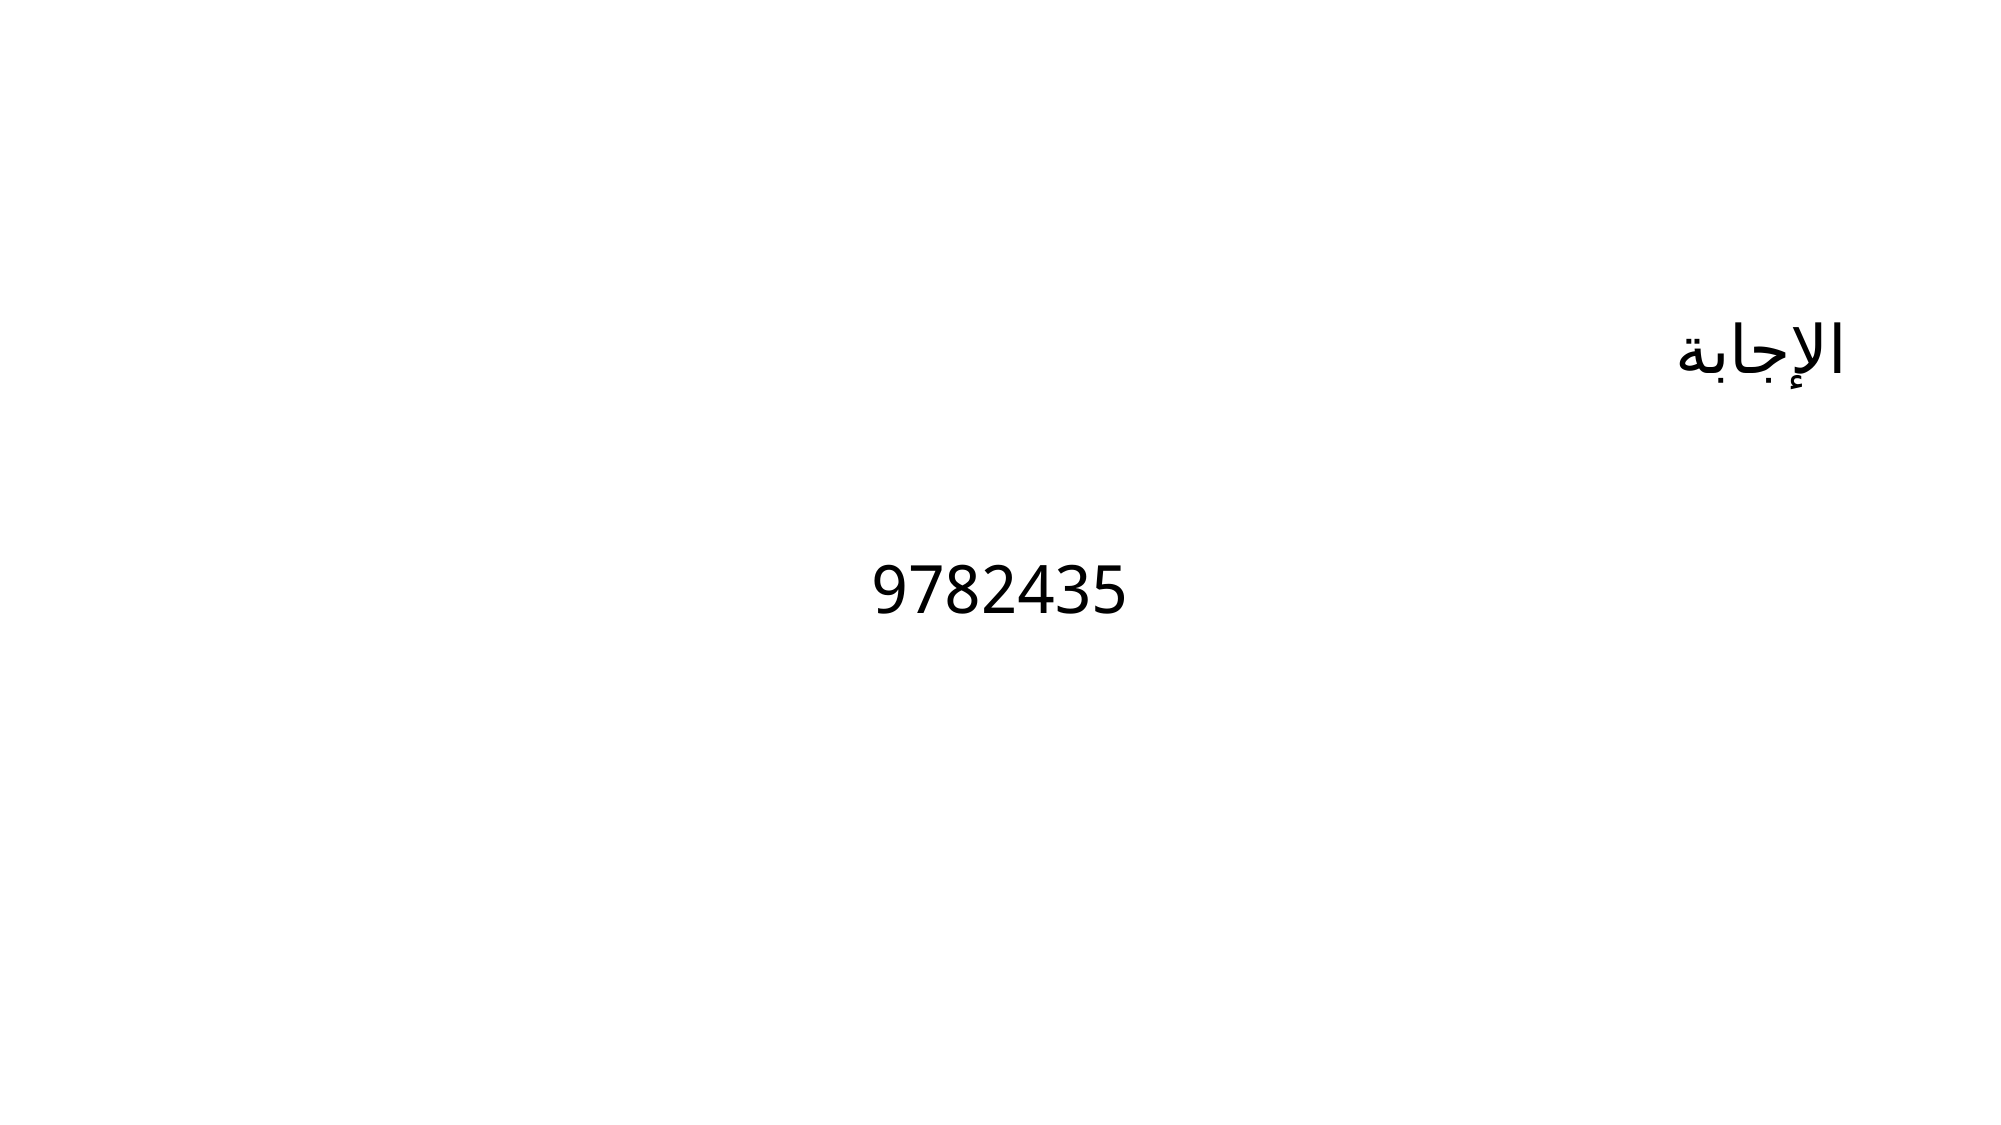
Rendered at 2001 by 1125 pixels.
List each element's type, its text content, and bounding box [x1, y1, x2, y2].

list الإجابة 9782435 [137, 299, 1863, 1014]
